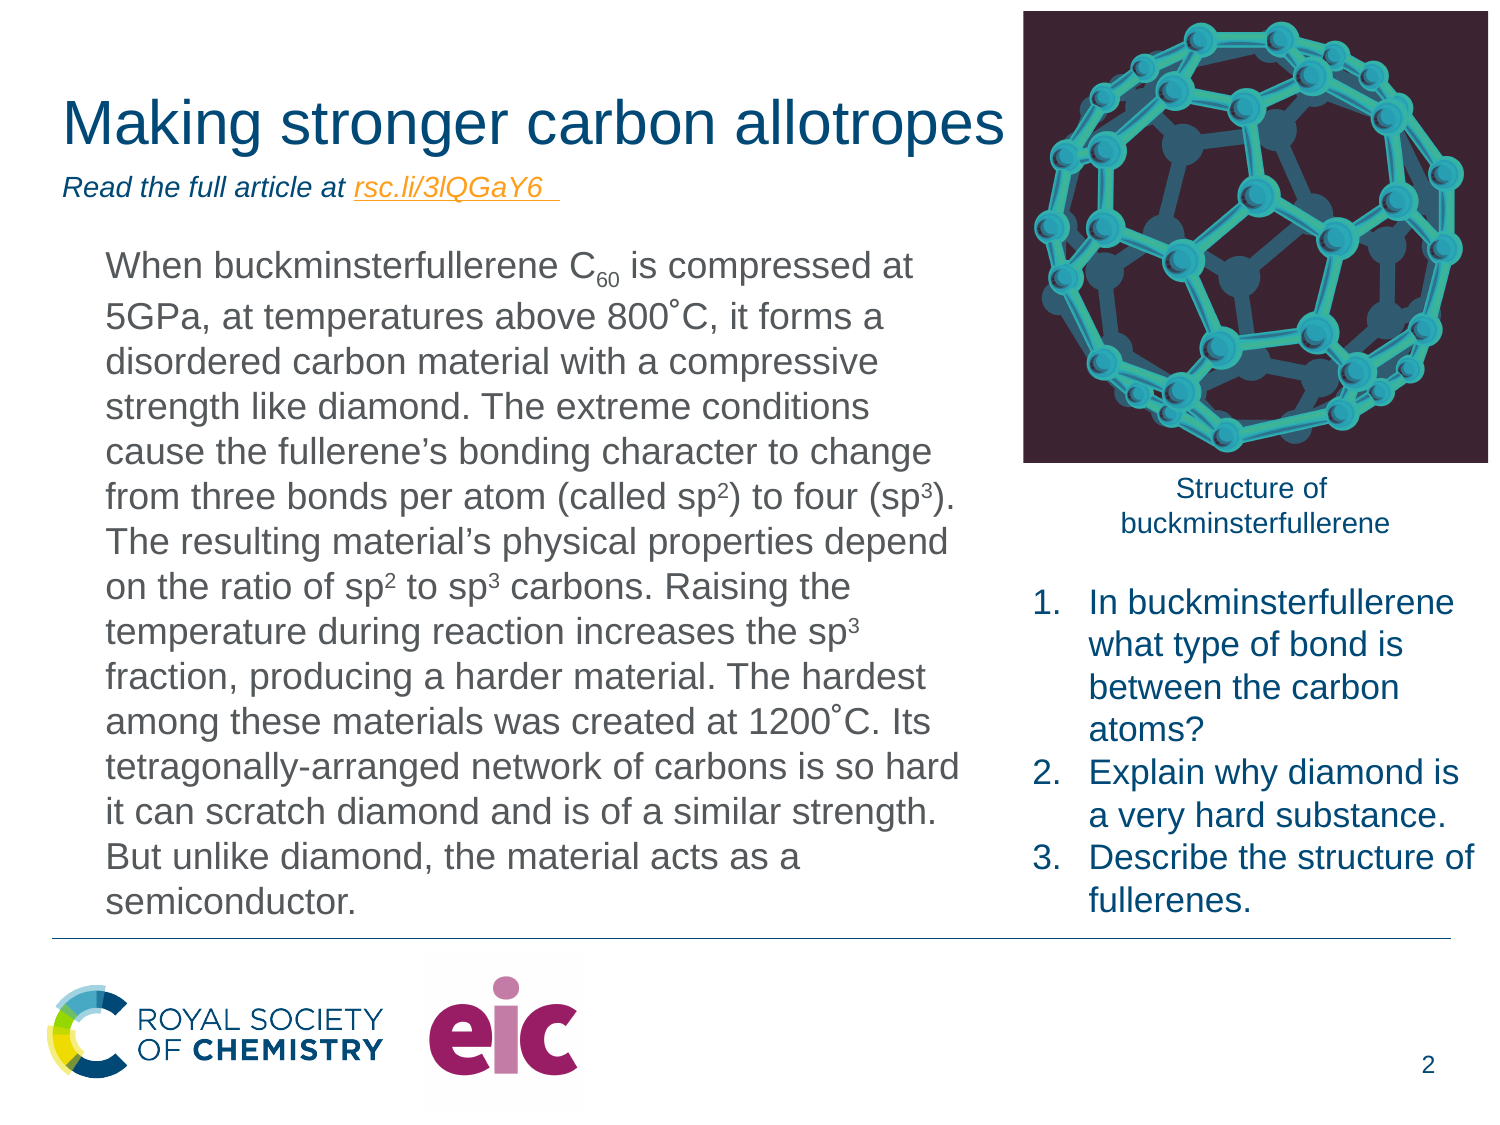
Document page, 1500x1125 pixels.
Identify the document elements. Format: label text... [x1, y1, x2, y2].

slide_number 2 [1113, 1033, 1451, 1094]
picture [1023, 11, 1489, 463]
text_box In buckminsterfullerene what type of bond is between the carbon atoms? Explain why diamond is a very hard substance. Describe the structure of fullerenes. [1017, 571, 1495, 927]
text_box Making stronger carbon allotropes [47, 15, 1023, 233]
text_box Structure of buckminsterfullerene [1023, 463, 1489, 547]
picture [0, 938, 583, 1125]
text_box When buckminsterfullerene C60 is compressed at 5GPa, at temperatures above 800˚C, it forms a disordered carbon material with a compressive strength like diamond. The extreme conditions cause the fullerene’s bonding character to change from three bonds per atom (called sp2) to four (sp3). The resulting material’s physical properties depend on the ratio of sp2 to sp3 carbons. Raising the temperature during reaction increases the sp3 fraction, producing a harder material. The hardest among these materials was created at 1200˚C. Its tetragonally-arranged network of carbons is so hard it can scratch diamond and is of a similar strength. But unlike diamond, the material acts as a semiconductor. [90, 233, 985, 930]
